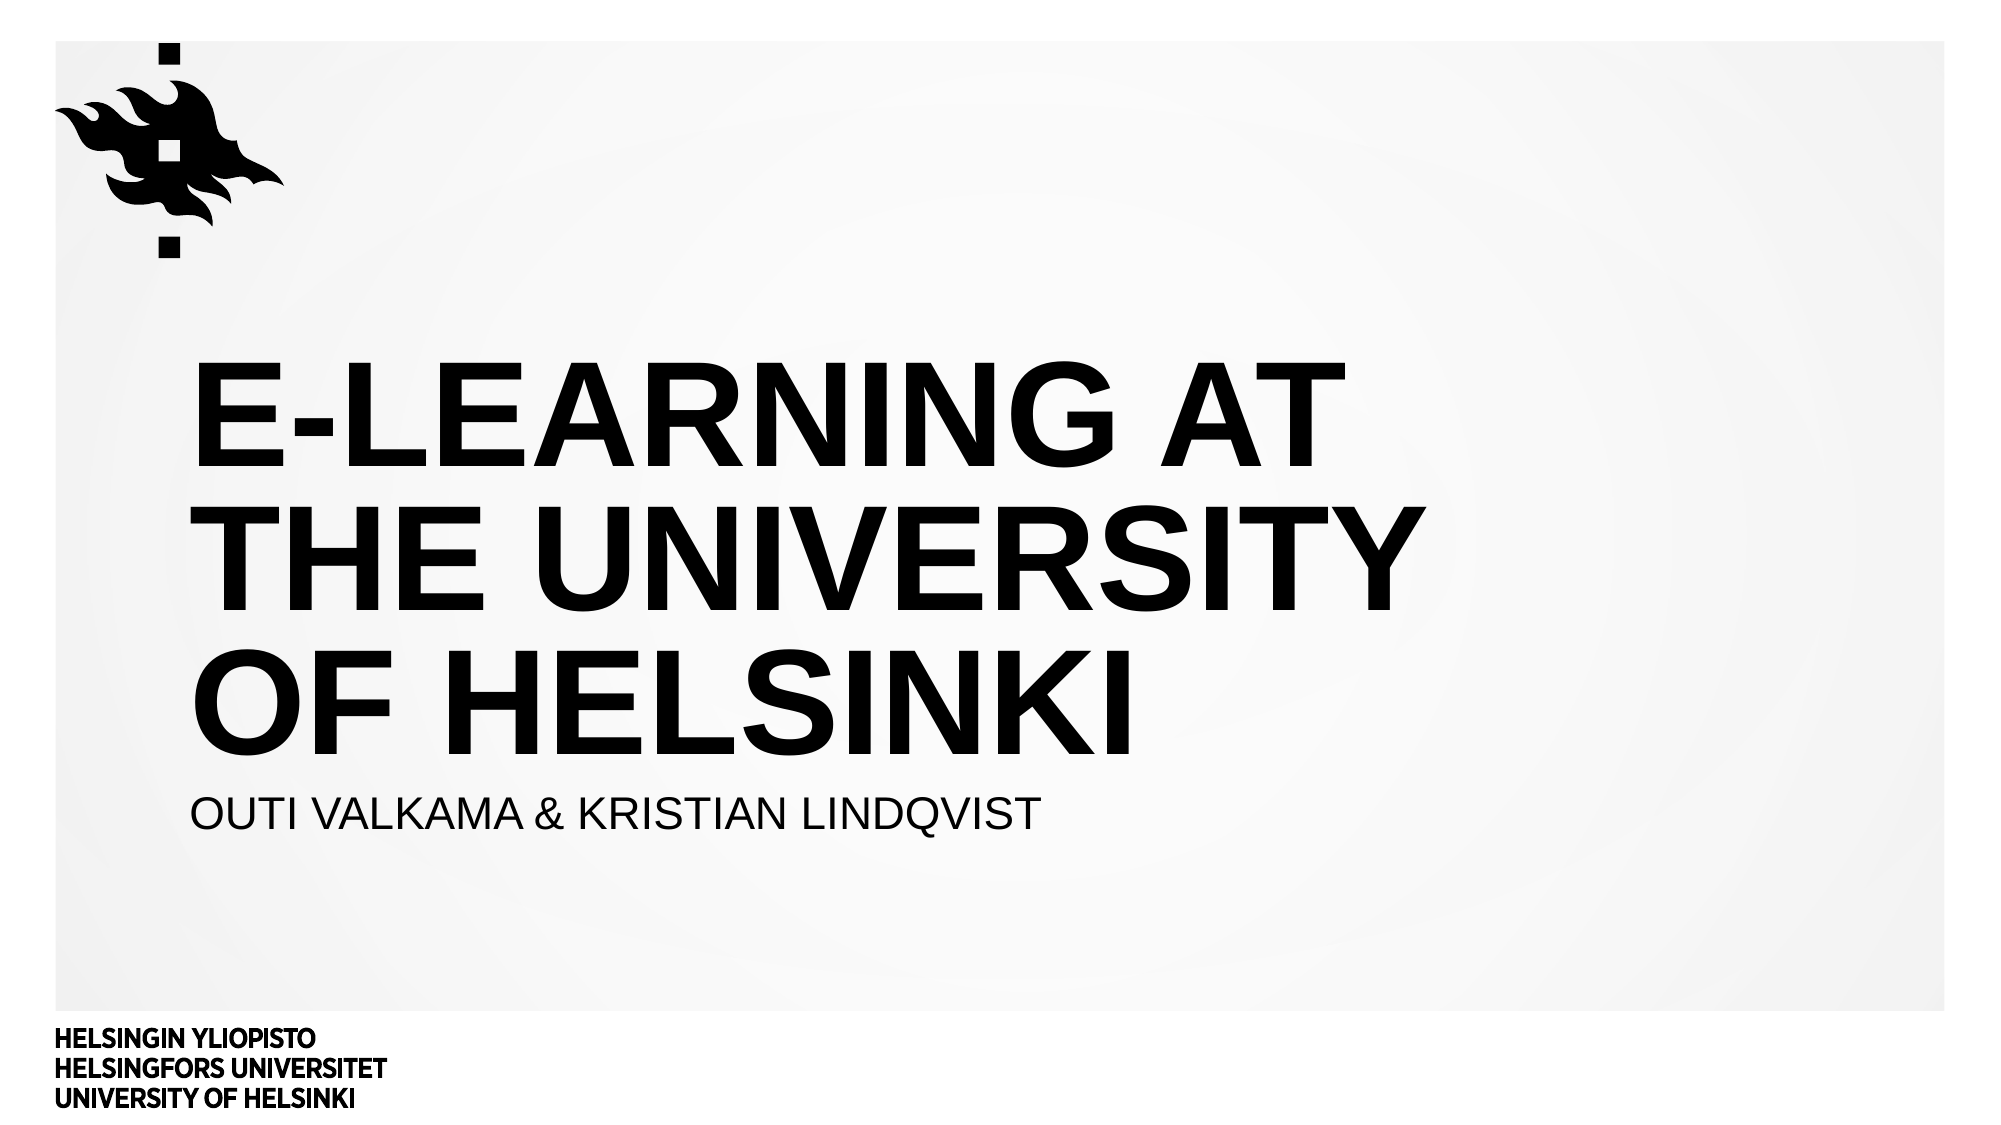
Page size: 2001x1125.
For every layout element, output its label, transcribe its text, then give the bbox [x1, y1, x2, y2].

picture [159, 140, 180, 161]
picture [55, 41, 1945, 1011]
title E-learning at the University of Helsinki [189, 237, 1638, 783]
subtitle Outi valkama & kristian lindqvist [189, 783, 1638, 925]
